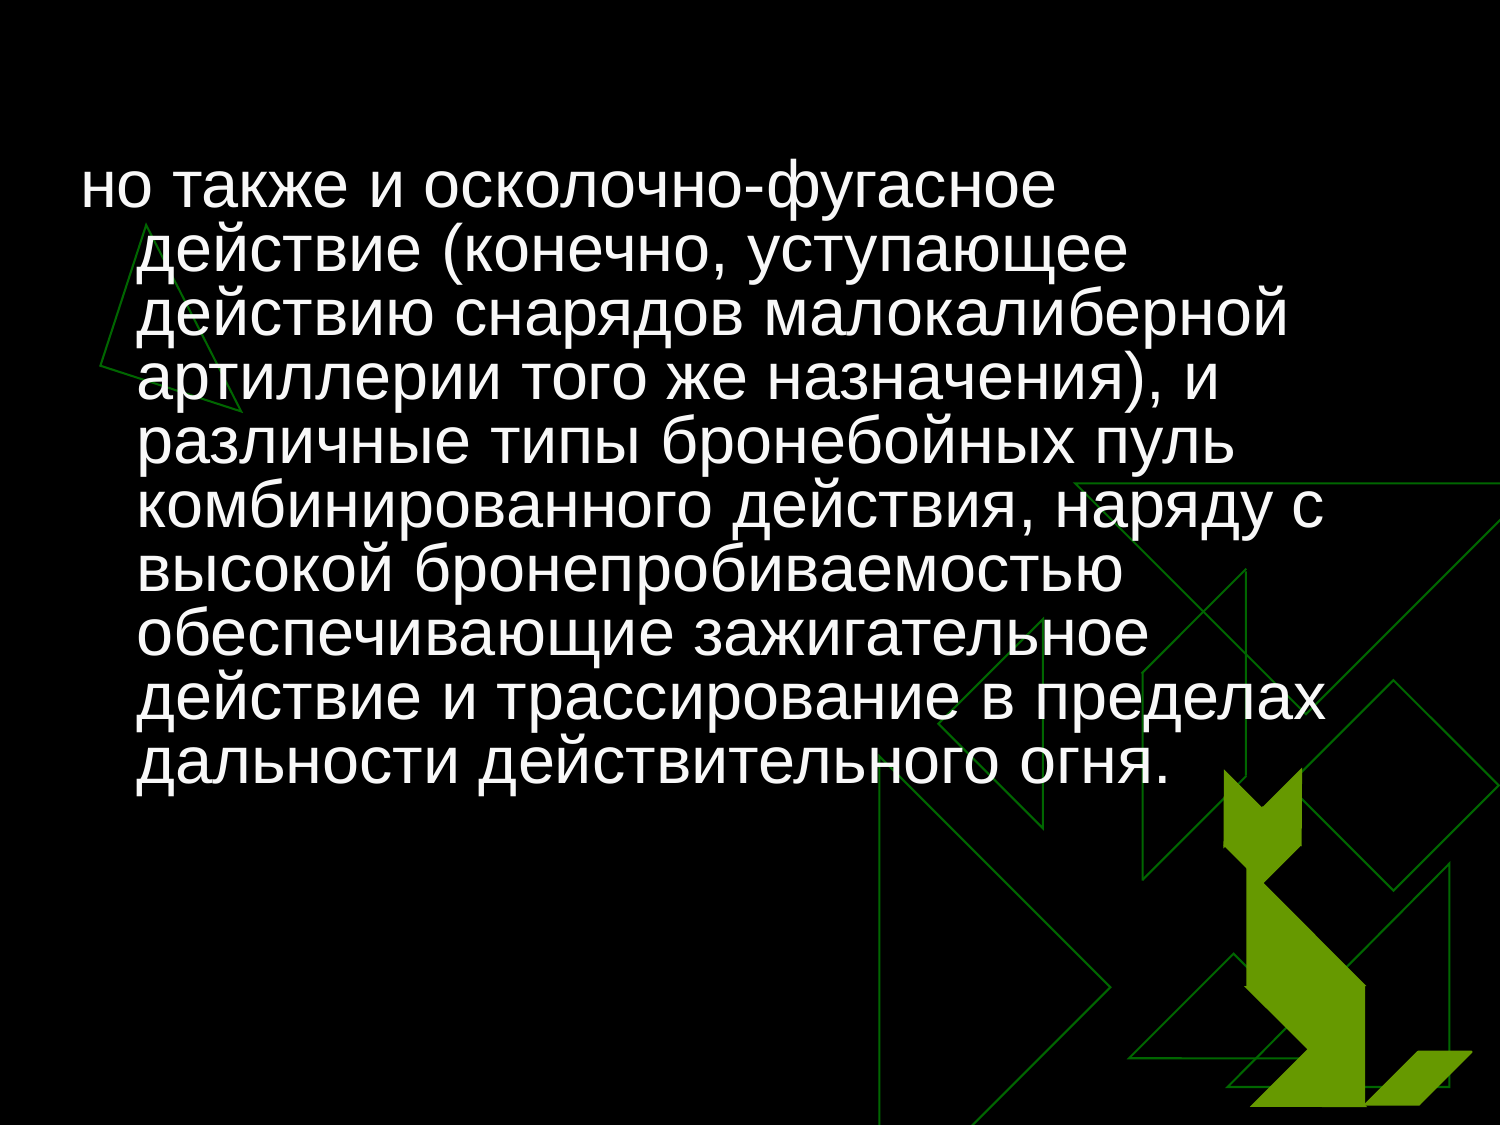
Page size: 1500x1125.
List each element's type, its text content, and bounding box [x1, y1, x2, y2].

list но также и осколочно-фугасное действие (конечно, уступающее действию снарядов малокалиберной артиллерии того же назначения), и различные типы бронебойных пуль комбинированного действия, наряду с высокой бронепробиваемостью обеспечивающие зажигательное действие и трассирование в пределах дальности действительного огня. [64, 148, 1360, 878]
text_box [1198, 780, 1473, 1125]
